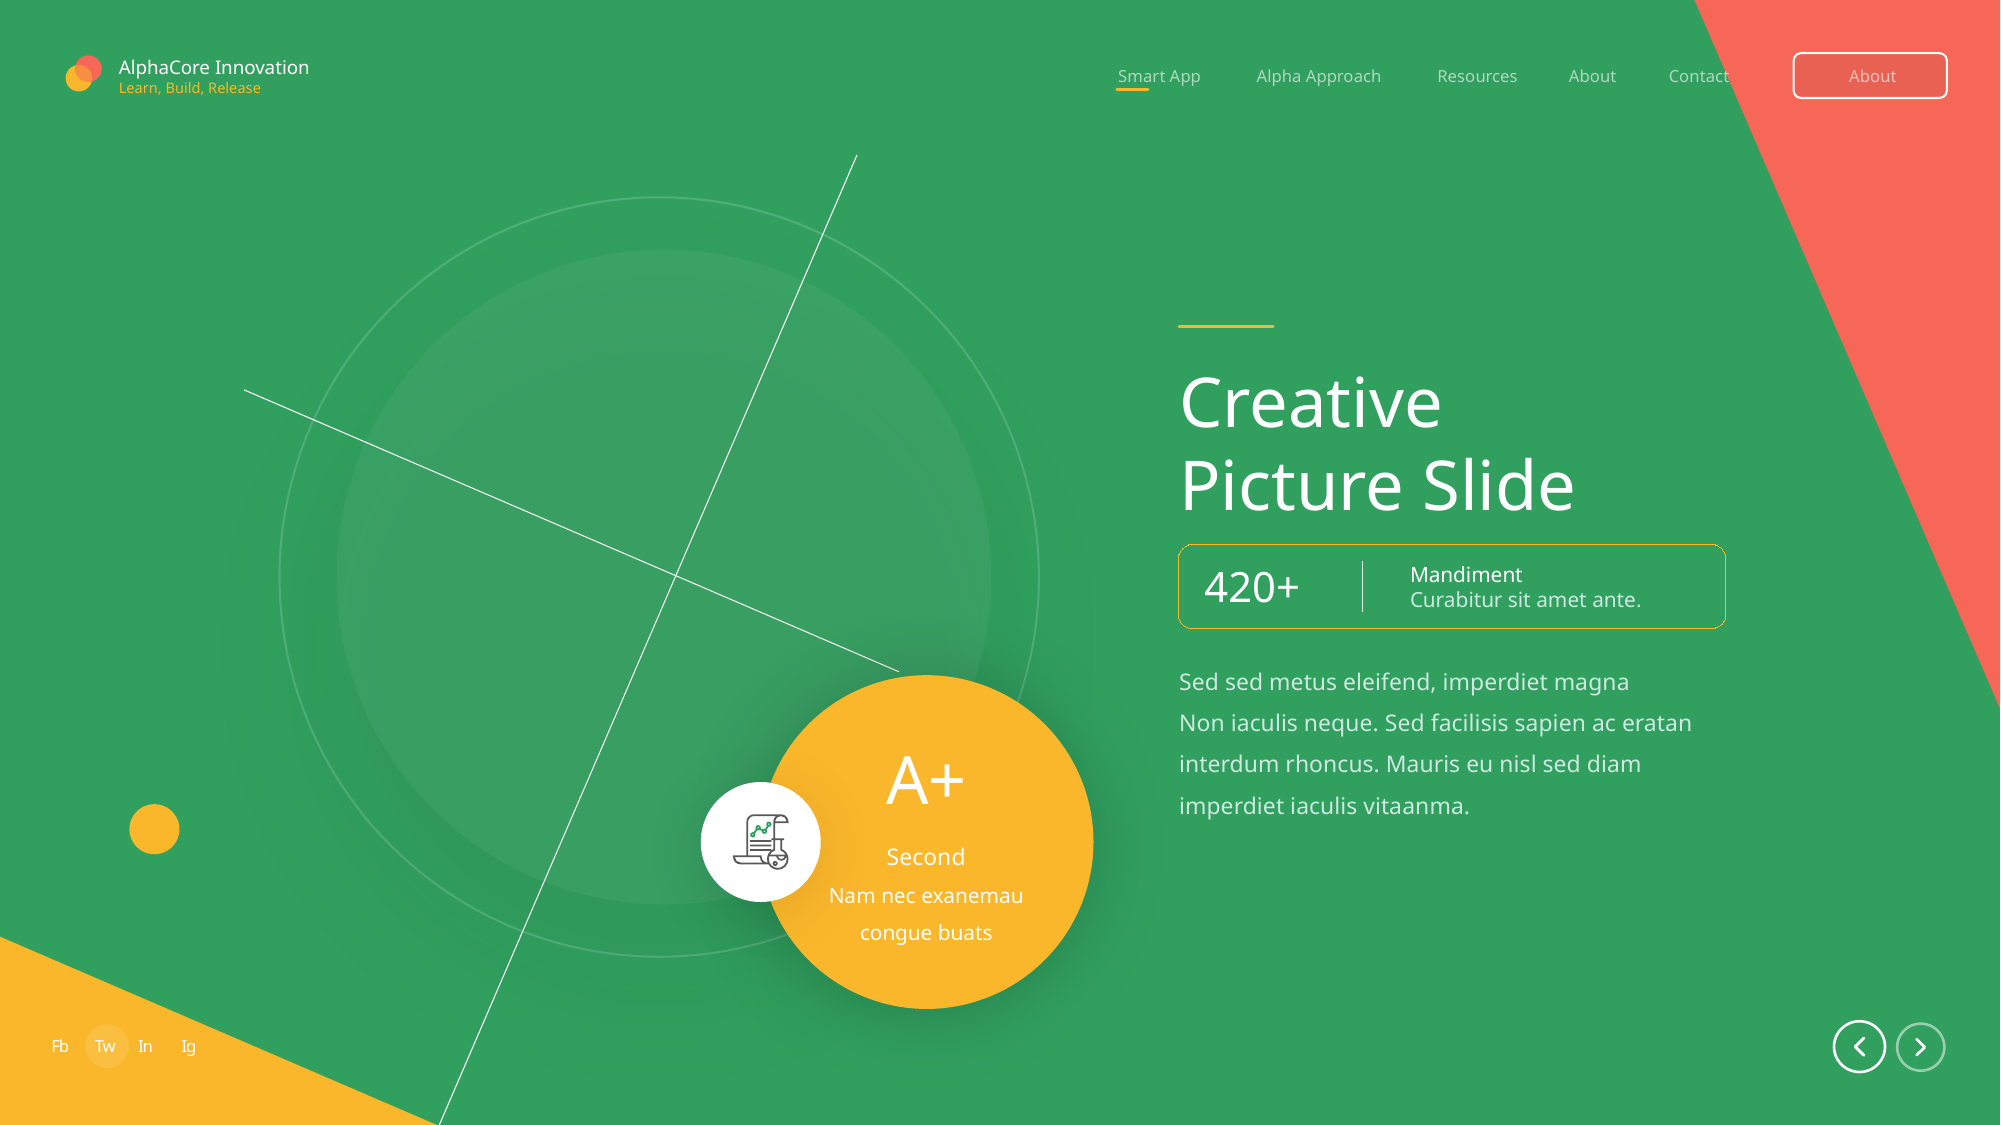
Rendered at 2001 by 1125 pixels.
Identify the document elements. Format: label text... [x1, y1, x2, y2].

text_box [1897, 1023, 1945, 1071]
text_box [1110, 65, 1209, 90]
text_box [804, 717, 1095, 1010]
text_box About [1834, 65, 1912, 86]
text_box Creative Picture Slide [1179, 359, 1726, 525]
text_box About [1564, 65, 1622, 86]
text_box 420+ [1204, 561, 1310, 612]
text_box In [138, 1028, 176, 1064]
text_box Ig [181, 1028, 220, 1064]
text_box [1792, 51, 1948, 100]
text_box Contact [1660, 65, 1738, 86]
text_box Resources [1430, 65, 1525, 86]
text_box Alpha Approach [1247, 65, 1391, 86]
text_box Fb [51, 1028, 89, 1064]
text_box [63, 59, 104, 87]
text_box AlphaCore Innovation [119, 55, 328, 78]
text_box Second Nam nec exanemau congue buats [1039, 828, 1049, 945]
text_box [700, 781, 821, 902]
picture [370, 287, 949, 867]
text_box Mandiment Curabitur sit amet ante. [1410, 561, 1695, 612]
text_box Learn, Build, Release [119, 78, 328, 97]
text_box Tw [94, 1028, 133, 1064]
text_box Sed sed metus eleifend, imperdiet magna Non iaculis neque. Sed facilisis sapien ac eratan interdum rhoncus. Mauris eu nisl sed diam imperdiet iaculis vitaanma. [1179, 646, 1726, 826]
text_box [1833, 1021, 1885, 1072]
text_box [1178, 544, 1726, 629]
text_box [279, 197, 1039, 957]
text_box [89, 1023, 122, 1070]
